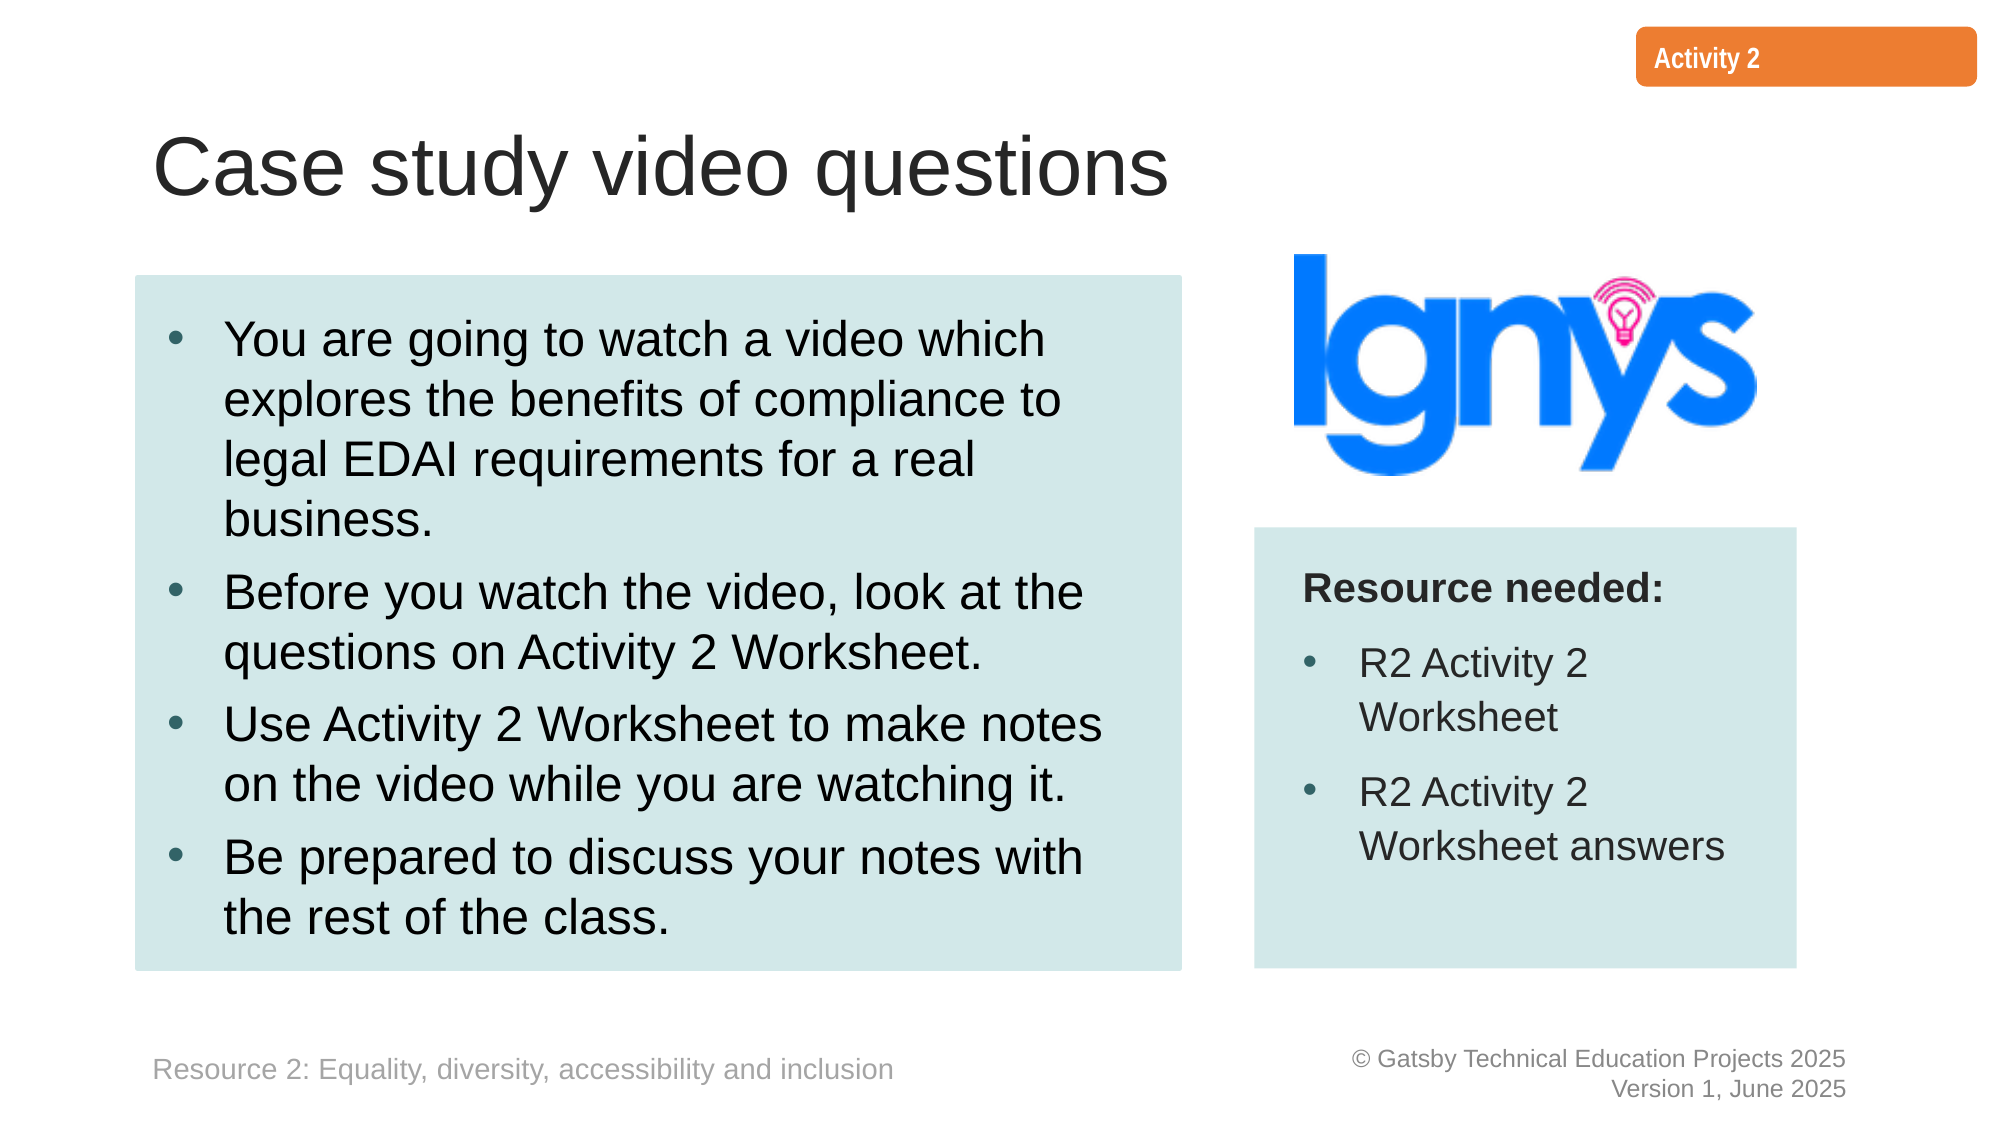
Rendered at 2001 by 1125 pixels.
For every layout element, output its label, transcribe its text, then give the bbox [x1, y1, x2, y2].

title Case study video questions [137, 59, 1863, 278]
text_box Resource needed: R2 Activity 2 Worksheet R2 Activity 2 Worksheet answers [1254, 527, 1797, 969]
picture [1294, 254, 1757, 476]
text_box Resource 2: Equality, diversity, accessibility and inclusion [137, 1042, 1138, 1103]
text_box Activity 2 [1636, 26, 1978, 87]
list You are going to watch a video which explores the benefits of compliance to legal EDAI requirements for a real business. Before you watch the video, look at the questions on Activity 2 Worksheet. Use Activity 2 Worksheet to make notes on the video while you are watching it. Be prepared to discuss your notes with the rest of the class. [135, 275, 1182, 971]
